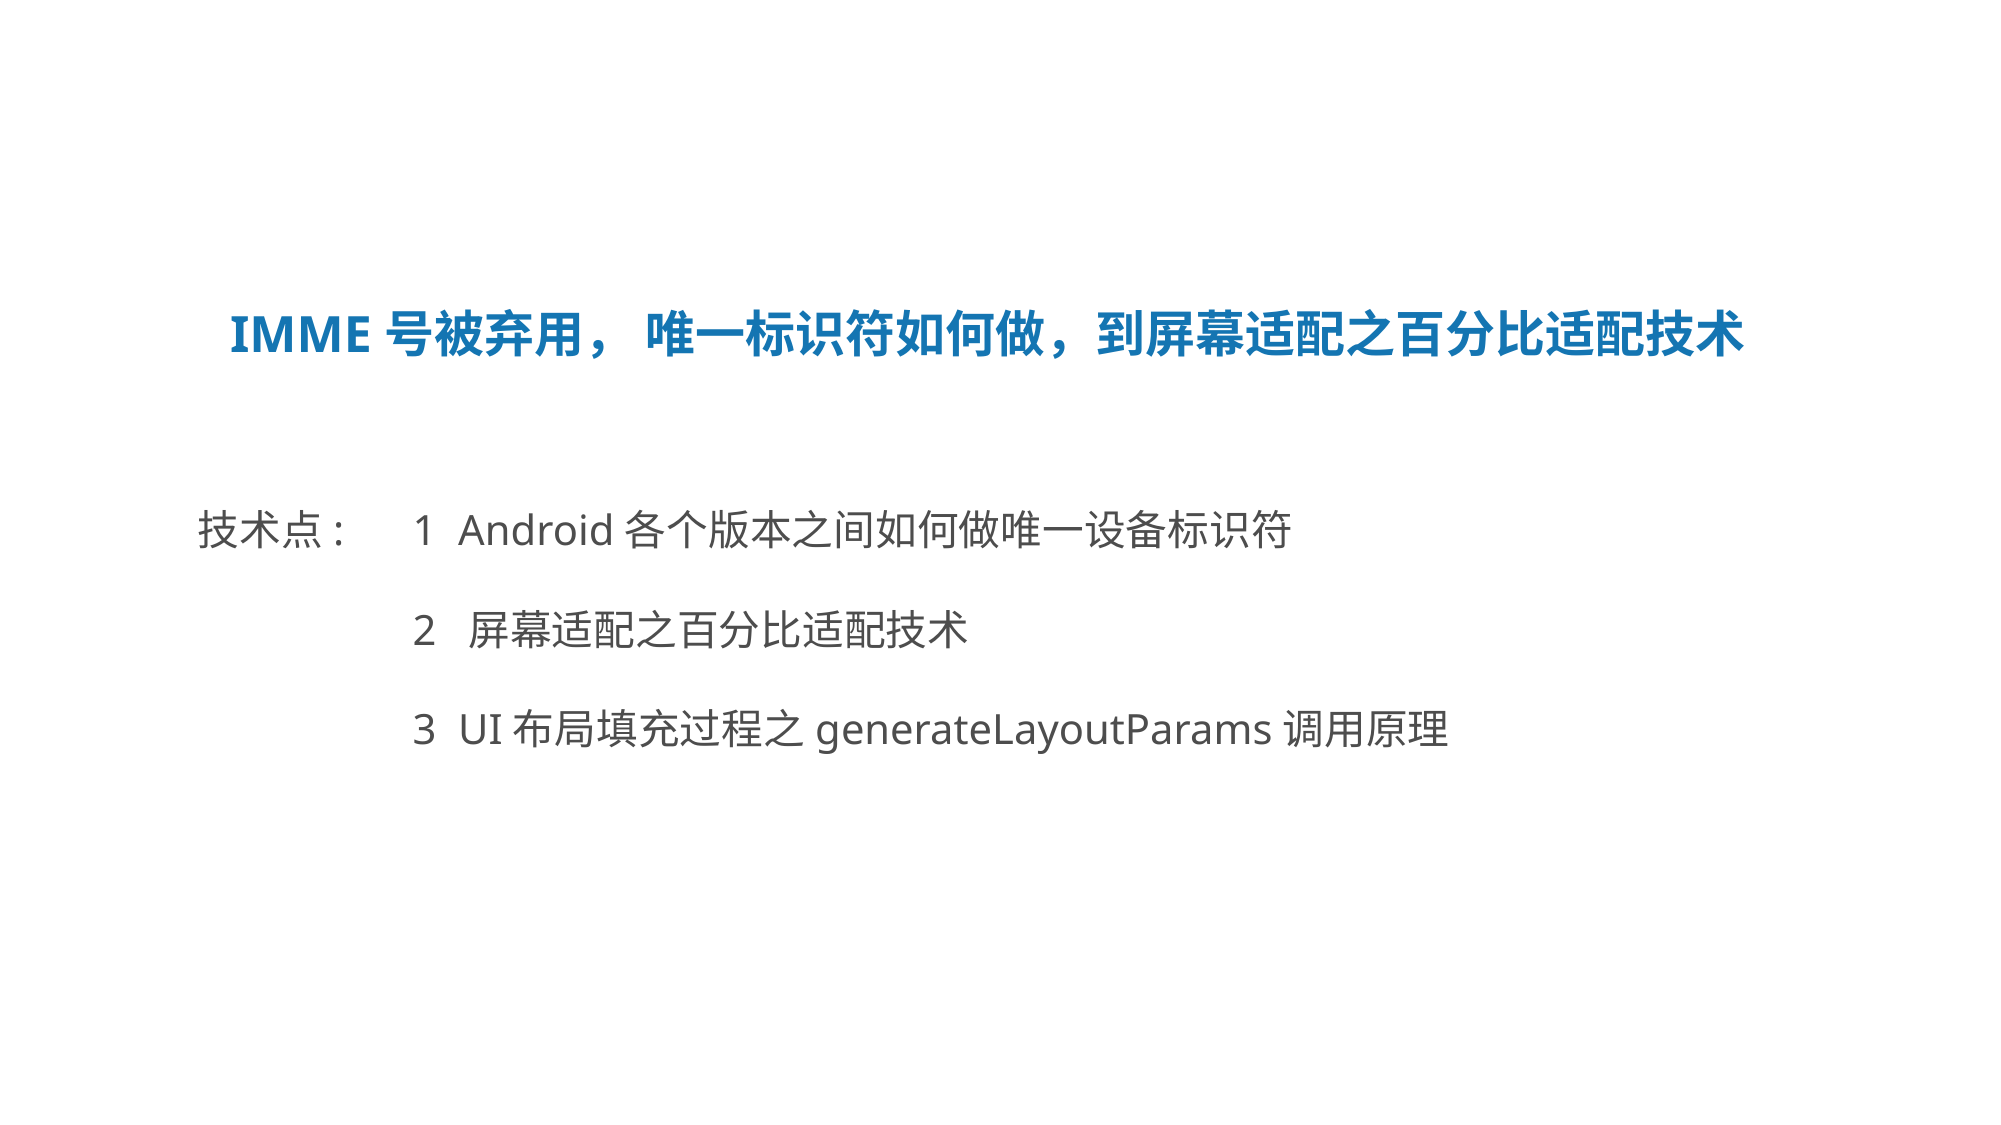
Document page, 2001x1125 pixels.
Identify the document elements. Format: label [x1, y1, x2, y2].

text_box [103, 291, 1961, 764]
